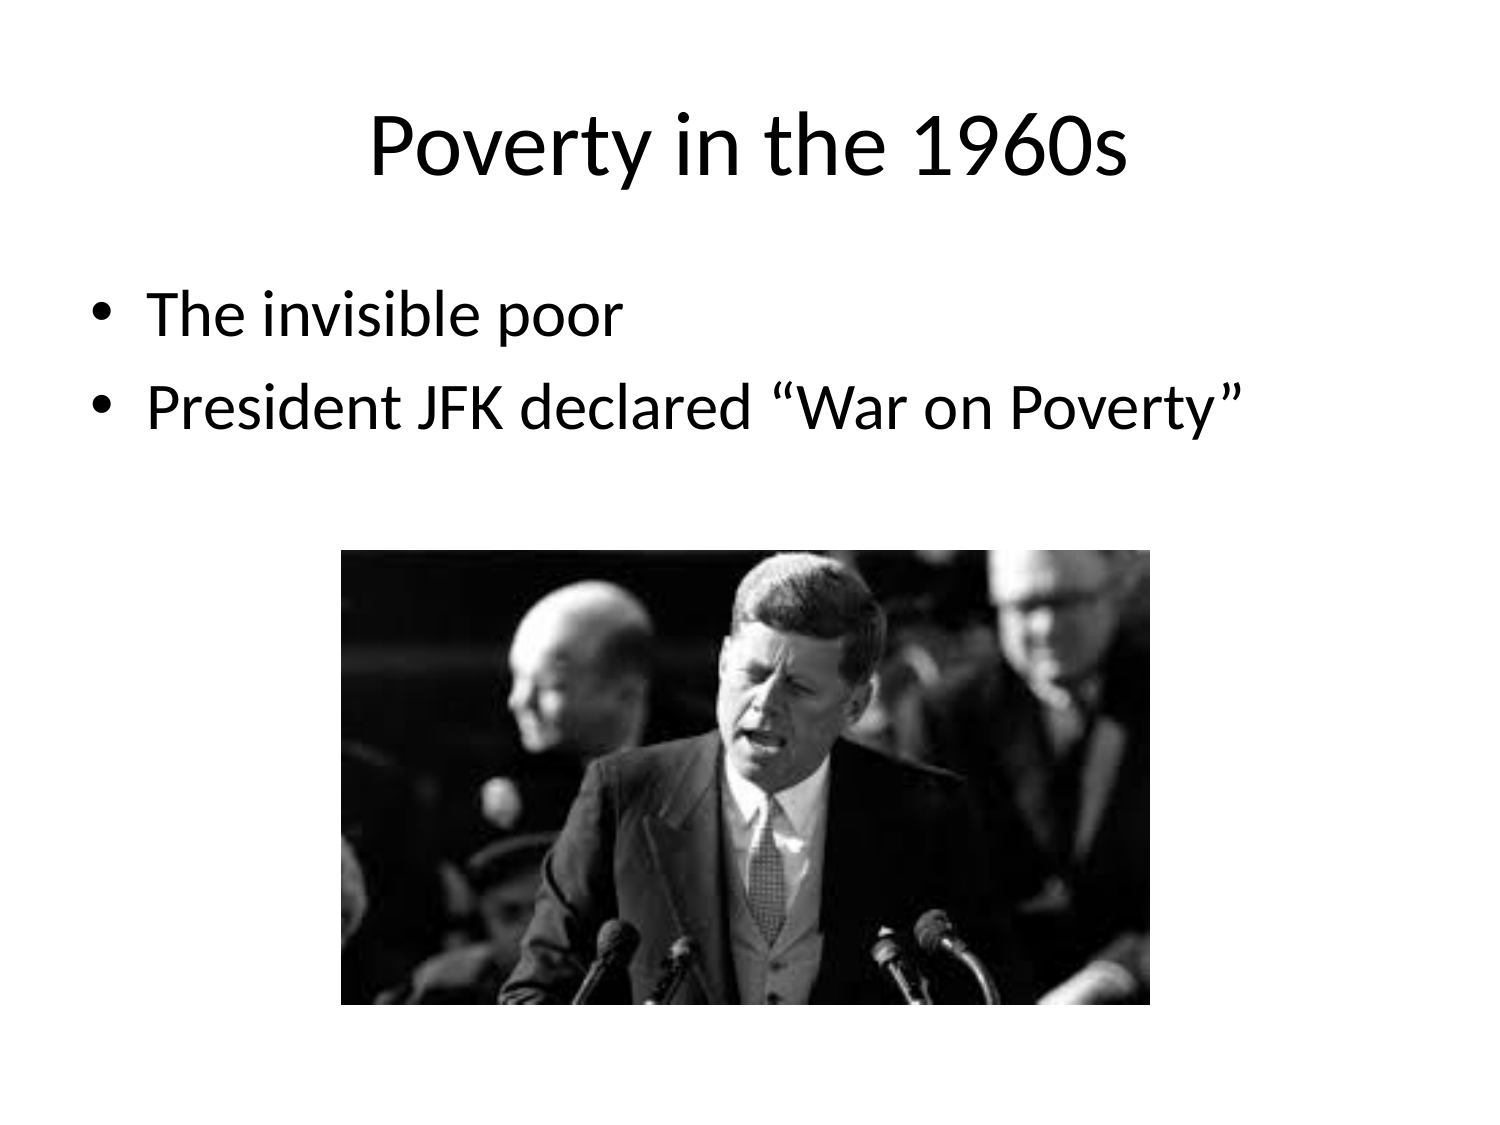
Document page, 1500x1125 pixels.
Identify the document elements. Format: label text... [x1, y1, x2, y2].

list The invisible poor President JFK declared “War on Poverty” [75, 262, 1425, 1005]
picture [341, 550, 1150, 1006]
title Poverty in the 1960s [75, 45, 1425, 233]
